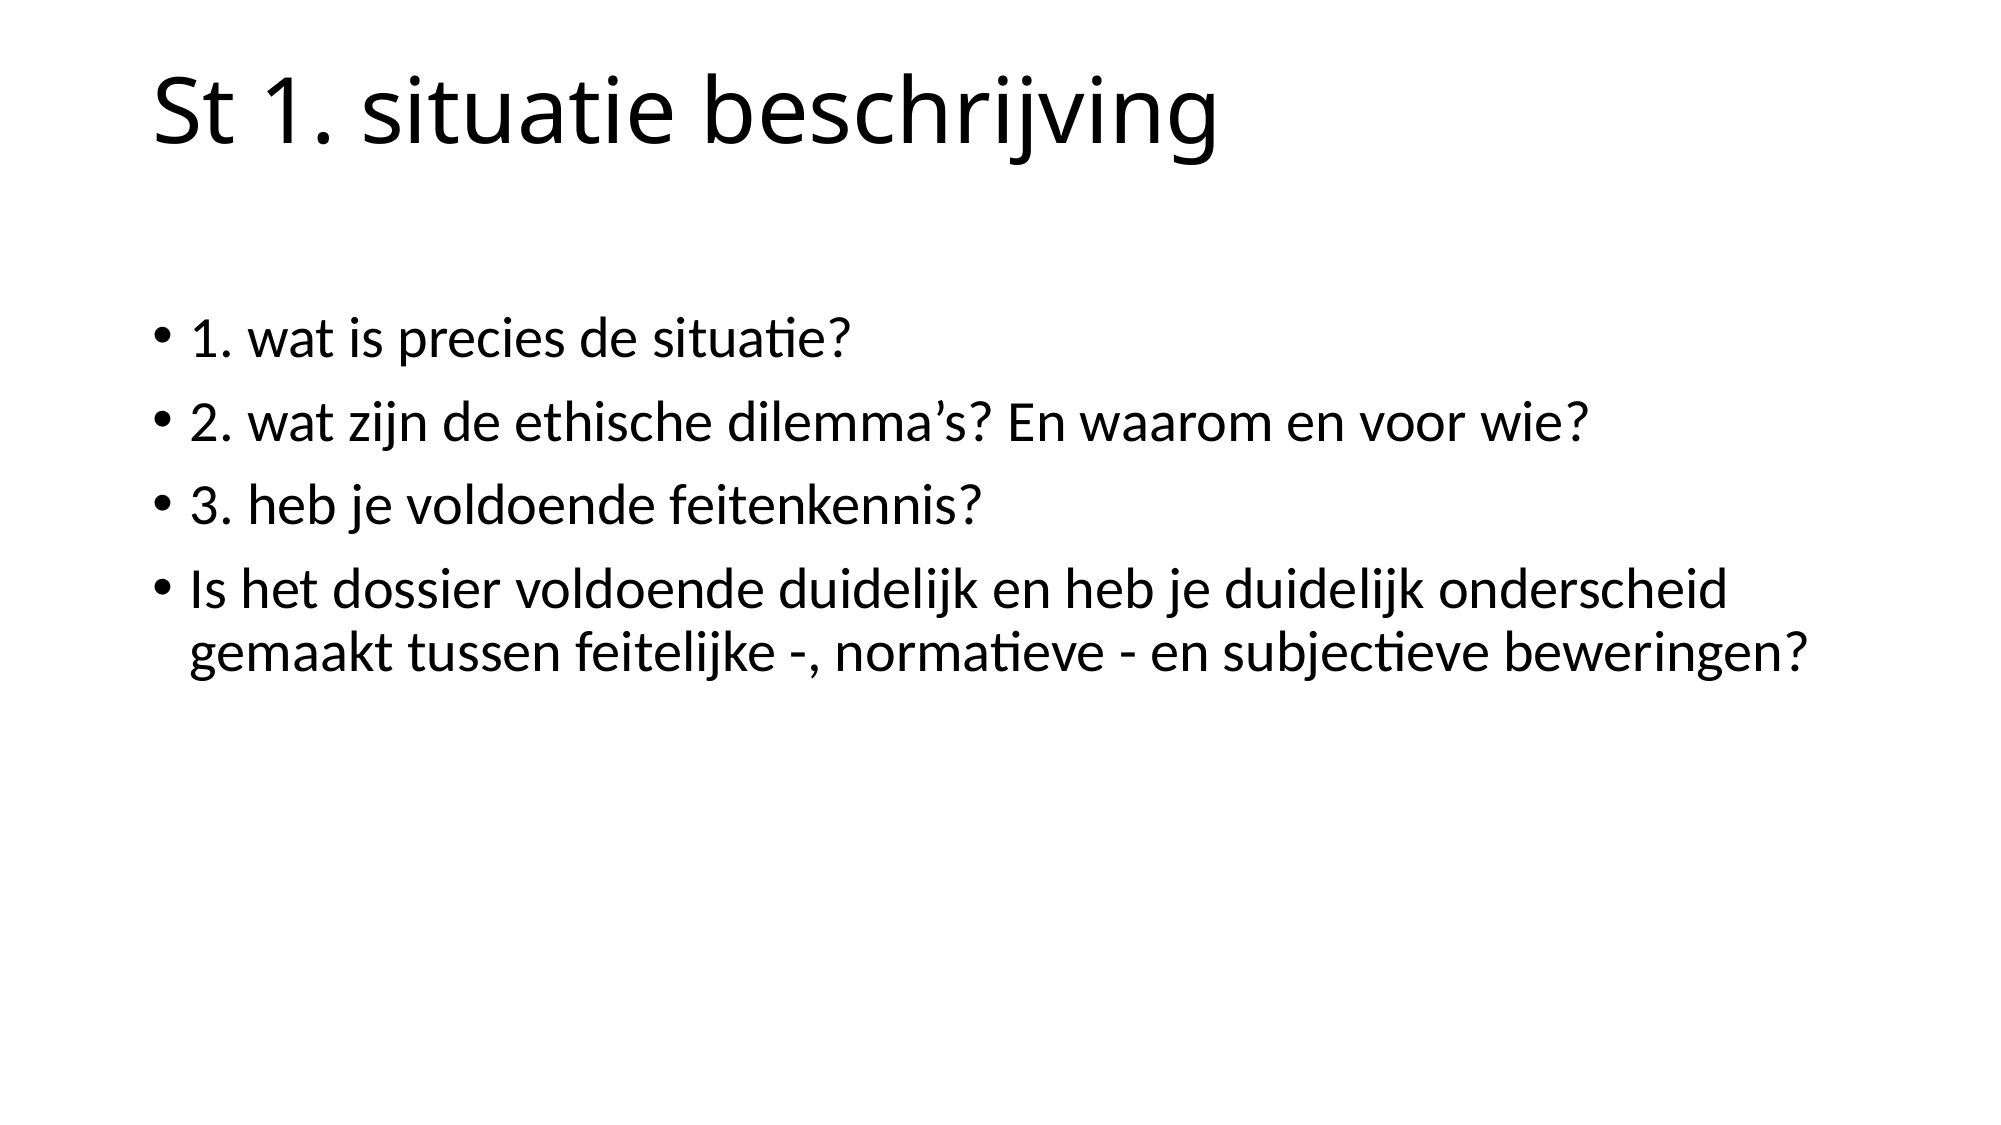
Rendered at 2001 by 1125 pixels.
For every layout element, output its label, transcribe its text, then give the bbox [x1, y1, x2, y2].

list 1. wat is precies de situatie? 2. wat zijn de ethische dilemma’s? En waarom en voor wie? 3. heb je voldoende feitenkennis? Is het dossier voldoende duidelijk en heb je duidelijk onderscheid gemaakt tussen feitelijke -, normatieve - en subjectieve beweringen? [137, 299, 1863, 1014]
title St 1. situatie beschrijving [137, 59, 1863, 278]
